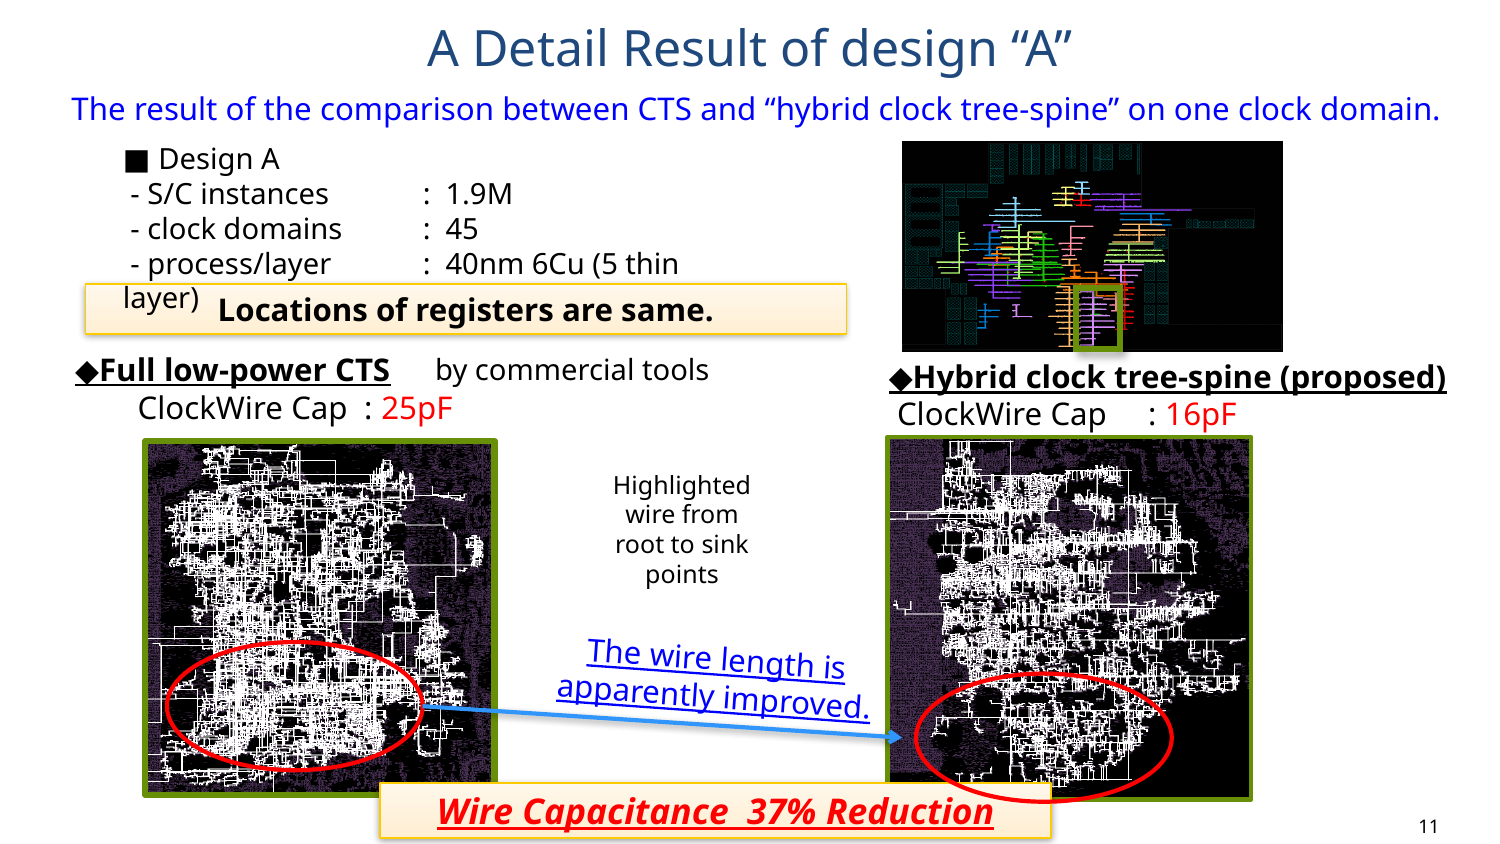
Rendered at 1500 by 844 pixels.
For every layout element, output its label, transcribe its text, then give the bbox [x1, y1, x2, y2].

text_box The wire length is apparently improved. [496, 617, 884, 704]
text_box A Detail Result of design “A” [53, 9, 1447, 79]
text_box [422, 705, 903, 738]
picture [889, 438, 1249, 798]
text_box ◆Hybrid clock tree-spine (proposed) [876, 351, 1460, 402]
text_box ◆Full low-power CTS [62, 343, 404, 394]
text_box ■ Design A - S/C instances : 1.9M - clock domains : 45 - process/layer : 40nm 6Cu (5 thin layer) [110, 133, 772, 322]
slide_number 11 [1358, 810, 1500, 844]
picture [148, 443, 492, 793]
text_box ClockWire Cap : 25pF [125, 381, 466, 433]
text_box Locations of registers are same. [85, 283, 847, 335]
text_box Wire Capacitance 37% Reduction [379, 782, 1052, 839]
text_box The result of the comparison between CTS and “hybrid clock tree-spine” on one clock domain. [58, 82, 1456, 134]
text_box by commercial tools [420, 344, 725, 394]
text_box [901, 141, 1283, 352]
text_box ClockWire Cap : 16pF [884, 387, 1250, 438]
text_box Highlighted wire from root to sink points [592, 462, 772, 596]
